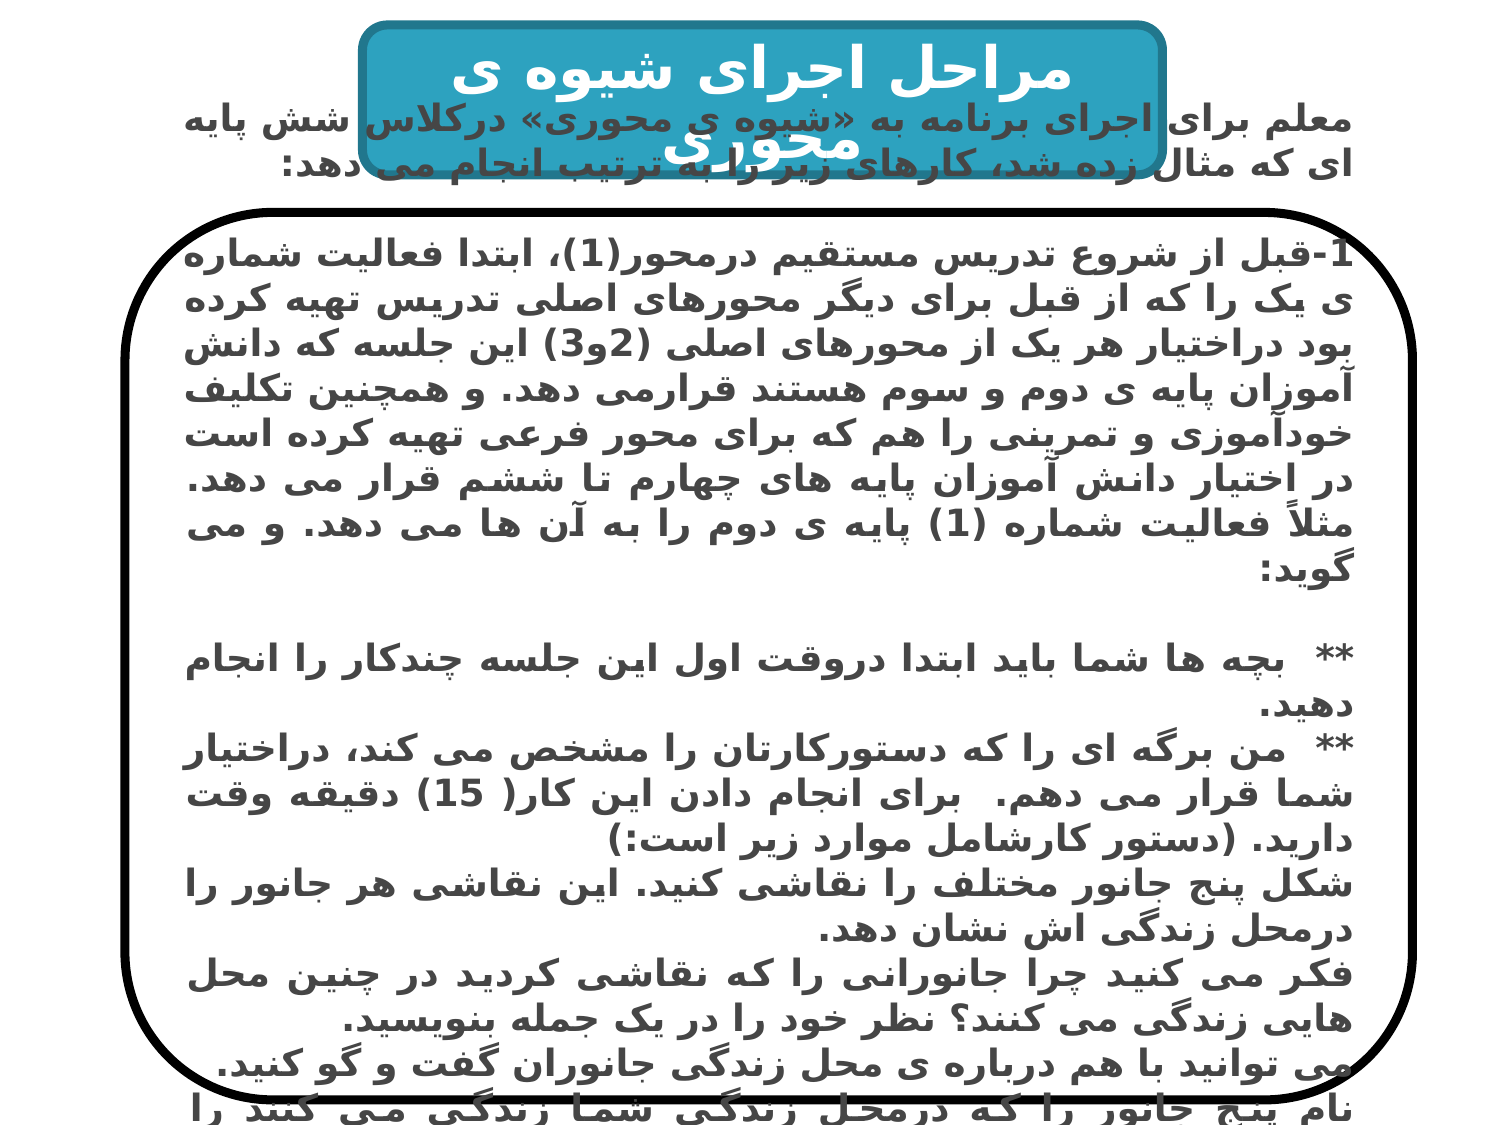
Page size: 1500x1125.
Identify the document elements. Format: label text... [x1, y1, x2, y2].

text_box مراحل اجرای شیوه ی محوری [357, 20, 1168, 180]
text_box معلم برای اجرای برنامه به «شیوه ی محوری» درکلاس شش پایه ای که مثال زده شد، کارهای زیر را به ترتیب انجام می دهد: 1-قبل از شروع تدریس مستقیم درمحور(1)، ابتدا فعالیت شماره ی یک را که از قبل برای دیگر محورهای اصلی تدریس تهیه کرده بود دراختیار هر یک از محورهای اصلی (2و3) این جلسه که دانش آموزان پایه ی دوم و سوم هستند قرارمی دهد. و همچنین تکلیف خودآموزی و تمرینی را هم که برای محور فرعی تهیه کرده است در اختیار دانش آموزان پایه های چهارم تا ششم قرار می دهد. مثلاً فعالیت شماره (1) پایه ی دوم را به آن ها می دهد. و می گوید: ** بچه ها شما باید ابتدا دروقت اول این جلسه چندکار را انجام دهید. ** من برگه ای را که دستورکارتان را مشخص می کند، دراختیار شما قرار می دهم. برای انجام دادن این کار( 15) دقیقه وقت دارید. (دستور کارشامل موارد زیر است:) شکل پنج جانور مختلف را نقاشی کنید. این نقاشی هر جانور را درمحل زندگی اش نشان دهد. فکر می کنید چرا جانورانی را که نقاشی کردید در چنین محل هایی زندگی می کنند؟ نظر خود را در یک جمله بنویسید. می توانید با هم درباره ی محل زندگی جانوران گفت و گو کنید. نام پنج جانور را که درمحل زندگی شما زندگی می کنند را بنویسید. [120, 207, 1417, 1105]
